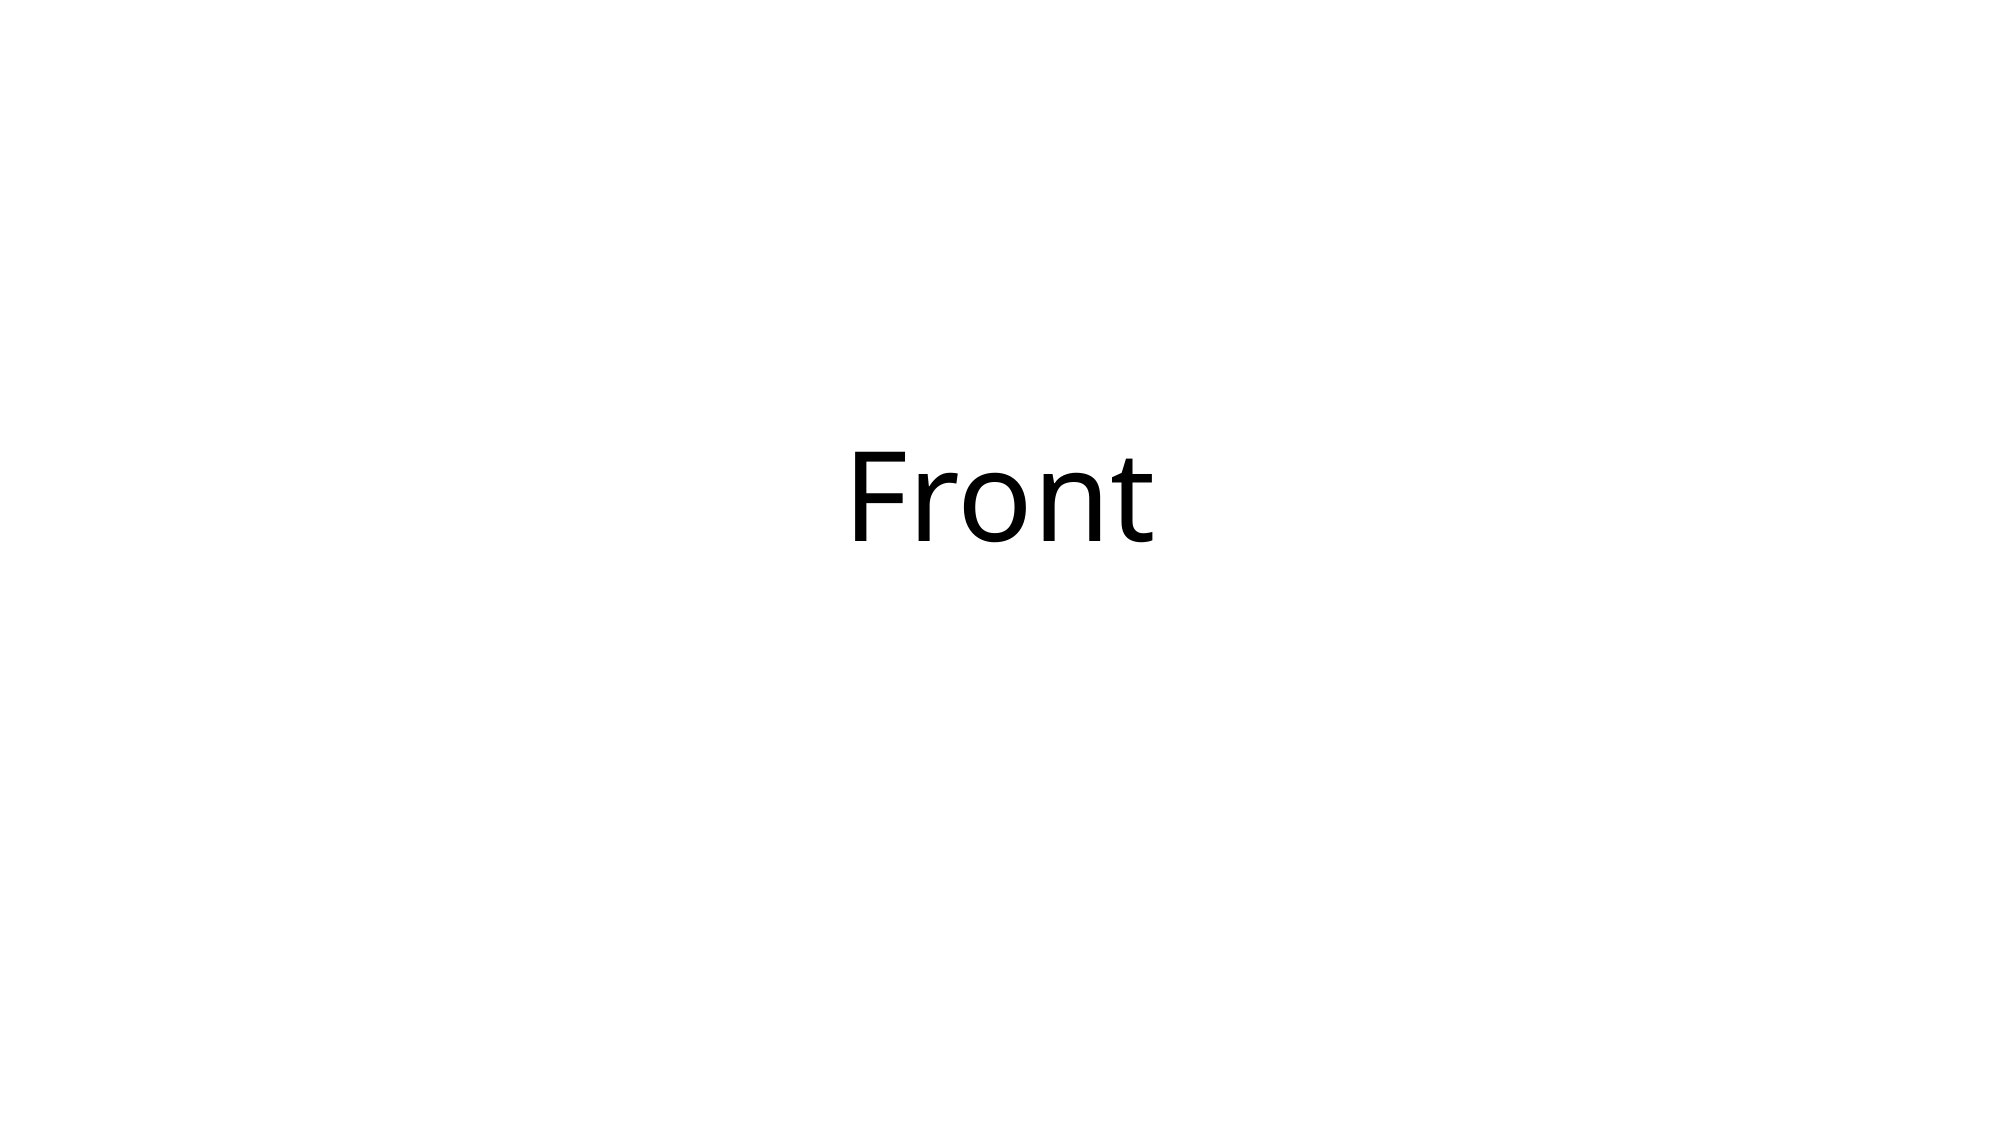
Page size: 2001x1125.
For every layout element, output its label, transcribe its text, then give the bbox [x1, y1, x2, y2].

title Front [249, 184, 1750, 576]
